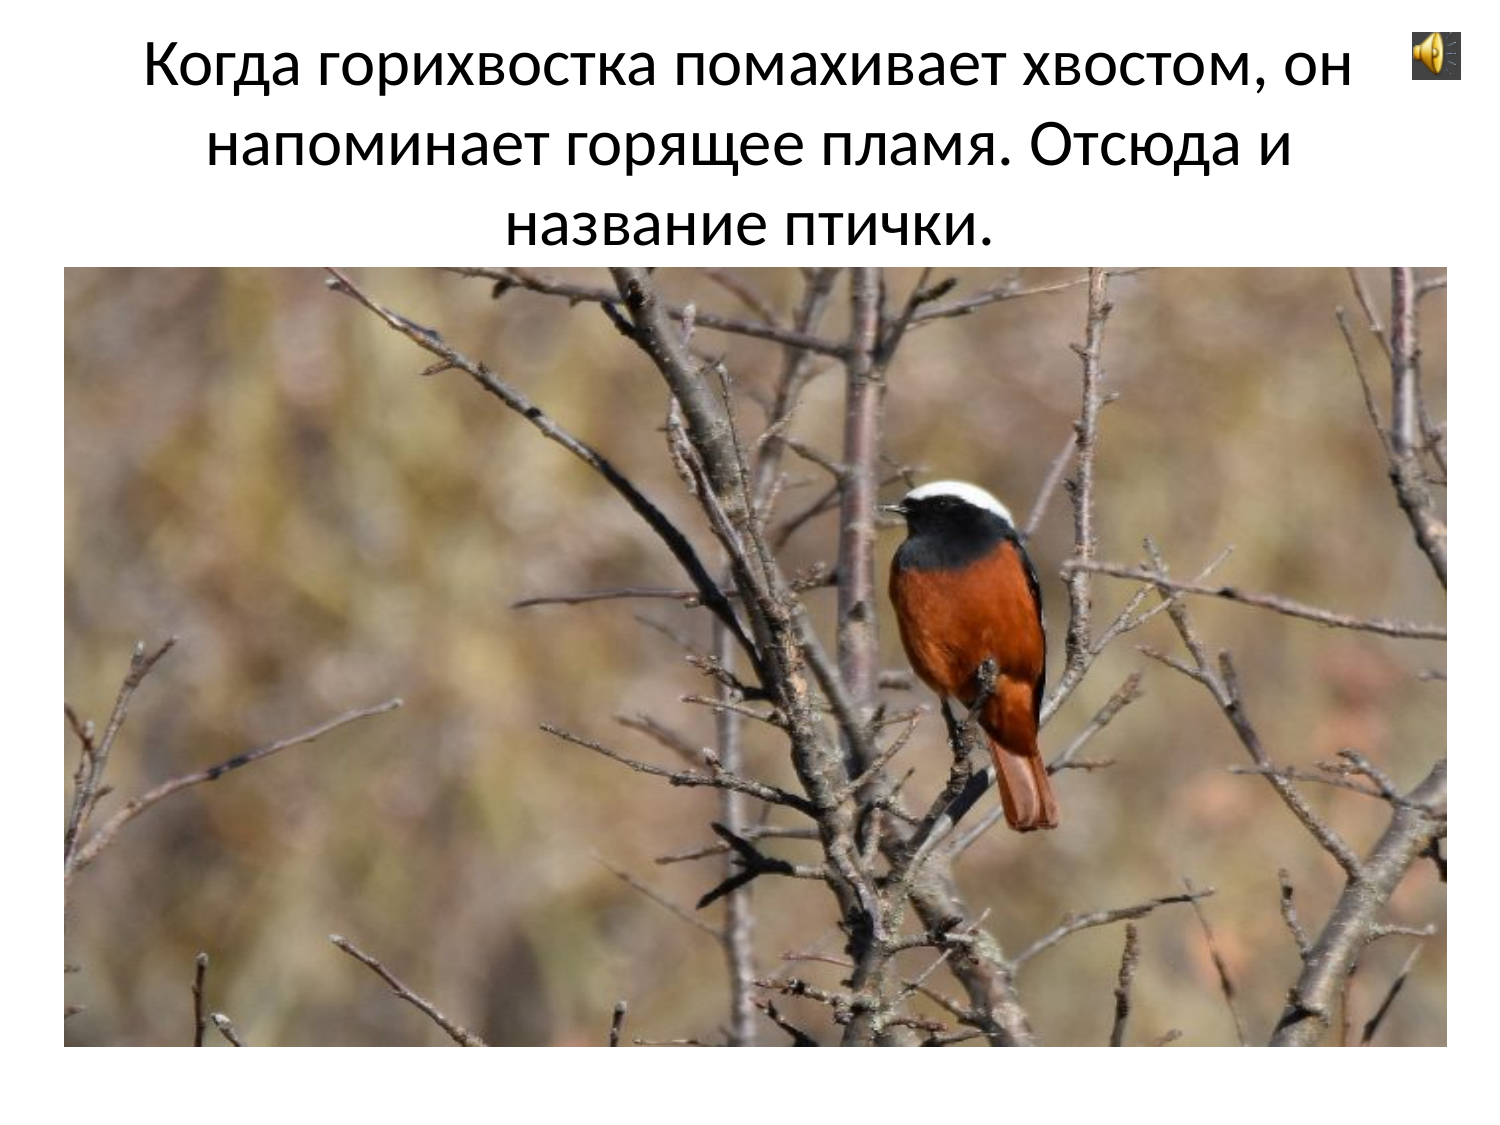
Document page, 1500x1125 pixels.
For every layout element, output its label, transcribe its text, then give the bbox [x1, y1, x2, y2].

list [1411, 30, 1462, 82]
title Когда горихвостка помахивает хвостом, он напоминает горящее пламя. Отсюда и название птички. [75, 45, 1425, 233]
picture [64, 266, 1448, 1047]
